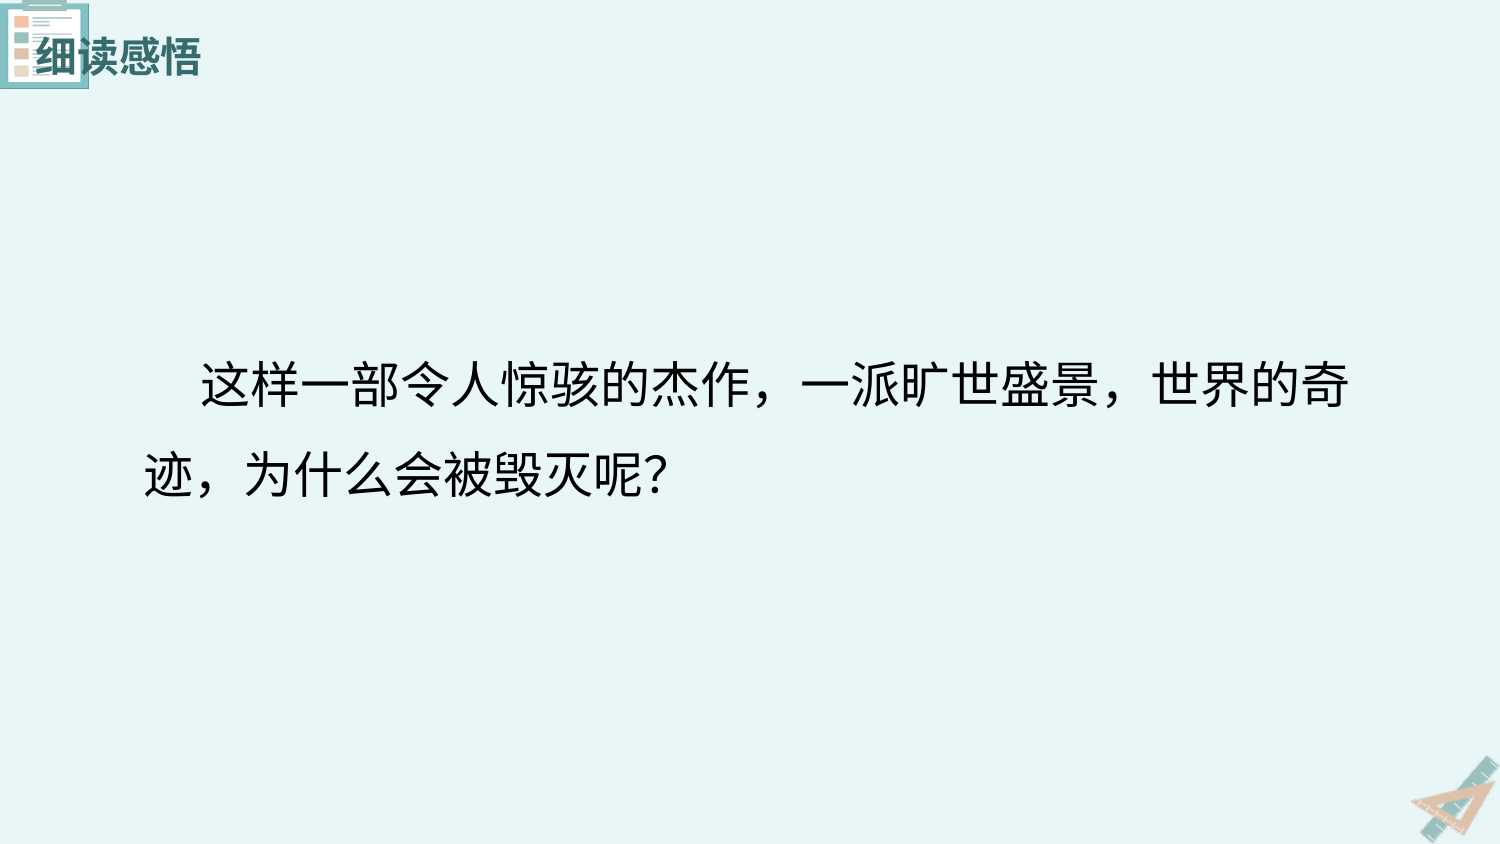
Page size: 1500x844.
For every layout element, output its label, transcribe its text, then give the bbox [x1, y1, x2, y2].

picture [1411, 755, 1500, 844]
text_box 细读感悟 [89, 25, 261, 87]
picture [0, 0, 89, 89]
text_box 这样一部令人惊骇的杰作，一派旷世盛景，世界的奇迹，为什么会被毁灭呢？ [132, 317, 1402, 599]
